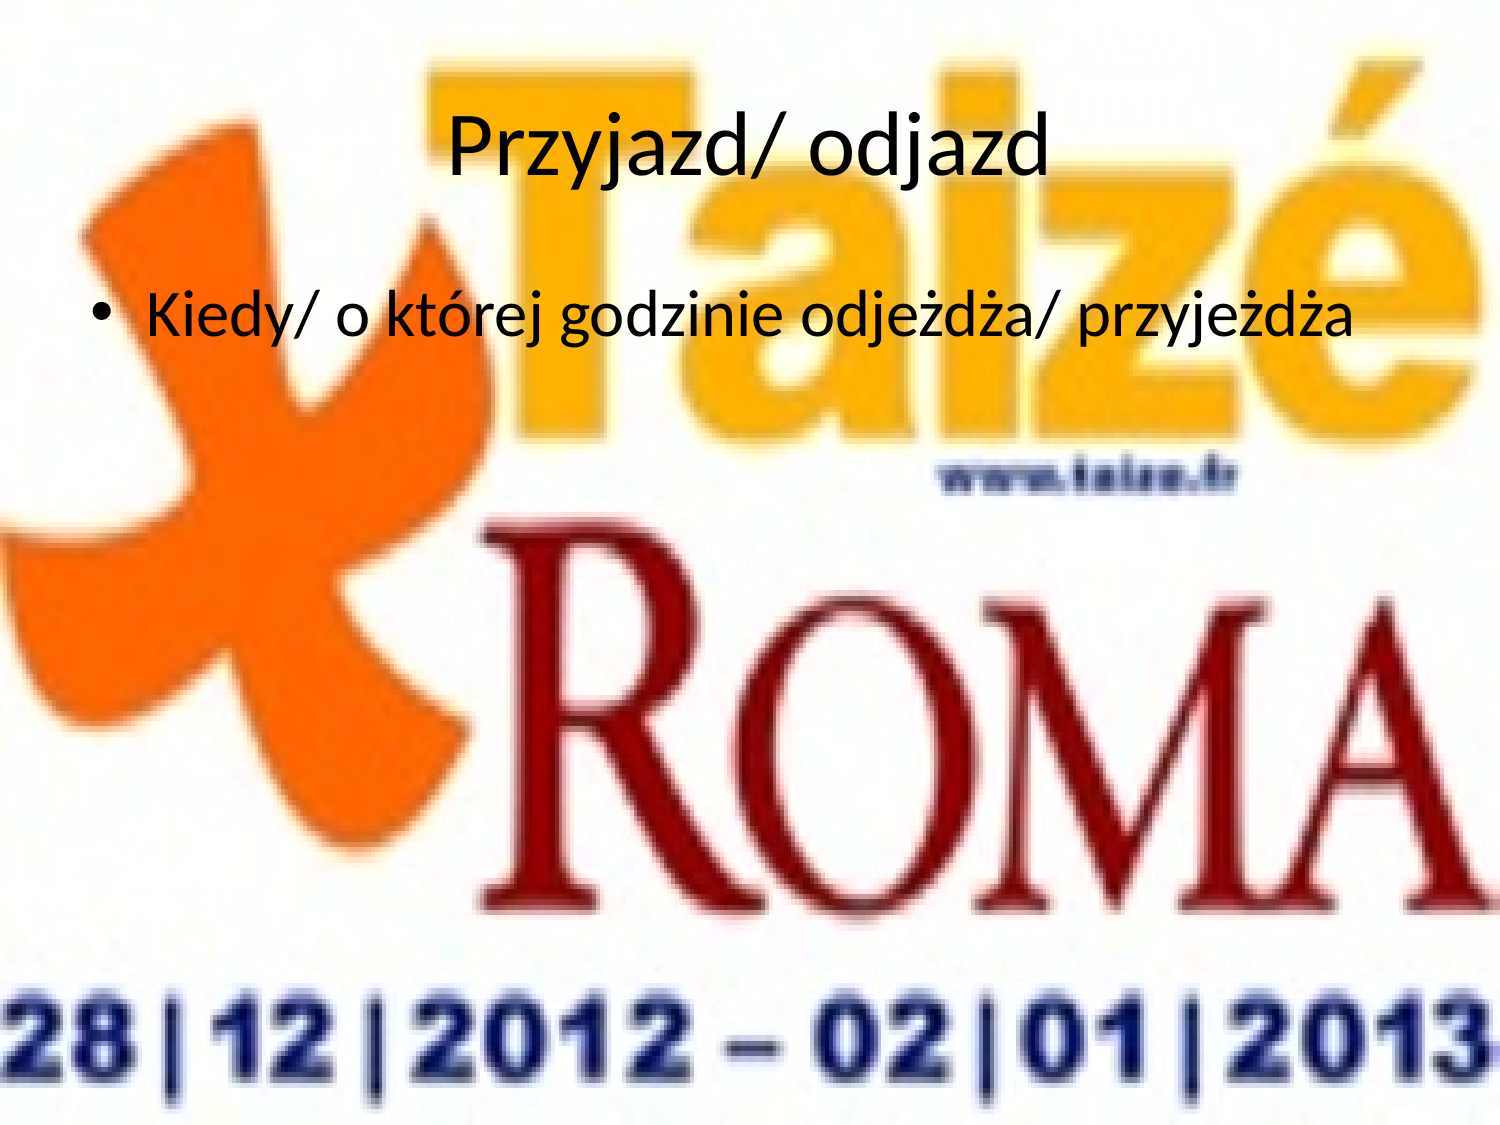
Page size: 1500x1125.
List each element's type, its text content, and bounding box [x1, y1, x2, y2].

picture [0, 0, 1500, 1125]
list Kiedy/ o której godzinie odjeżdża/ przyjeżdża [75, 262, 1425, 1005]
title Przyjazd/ odjazd [75, 45, 1425, 233]
